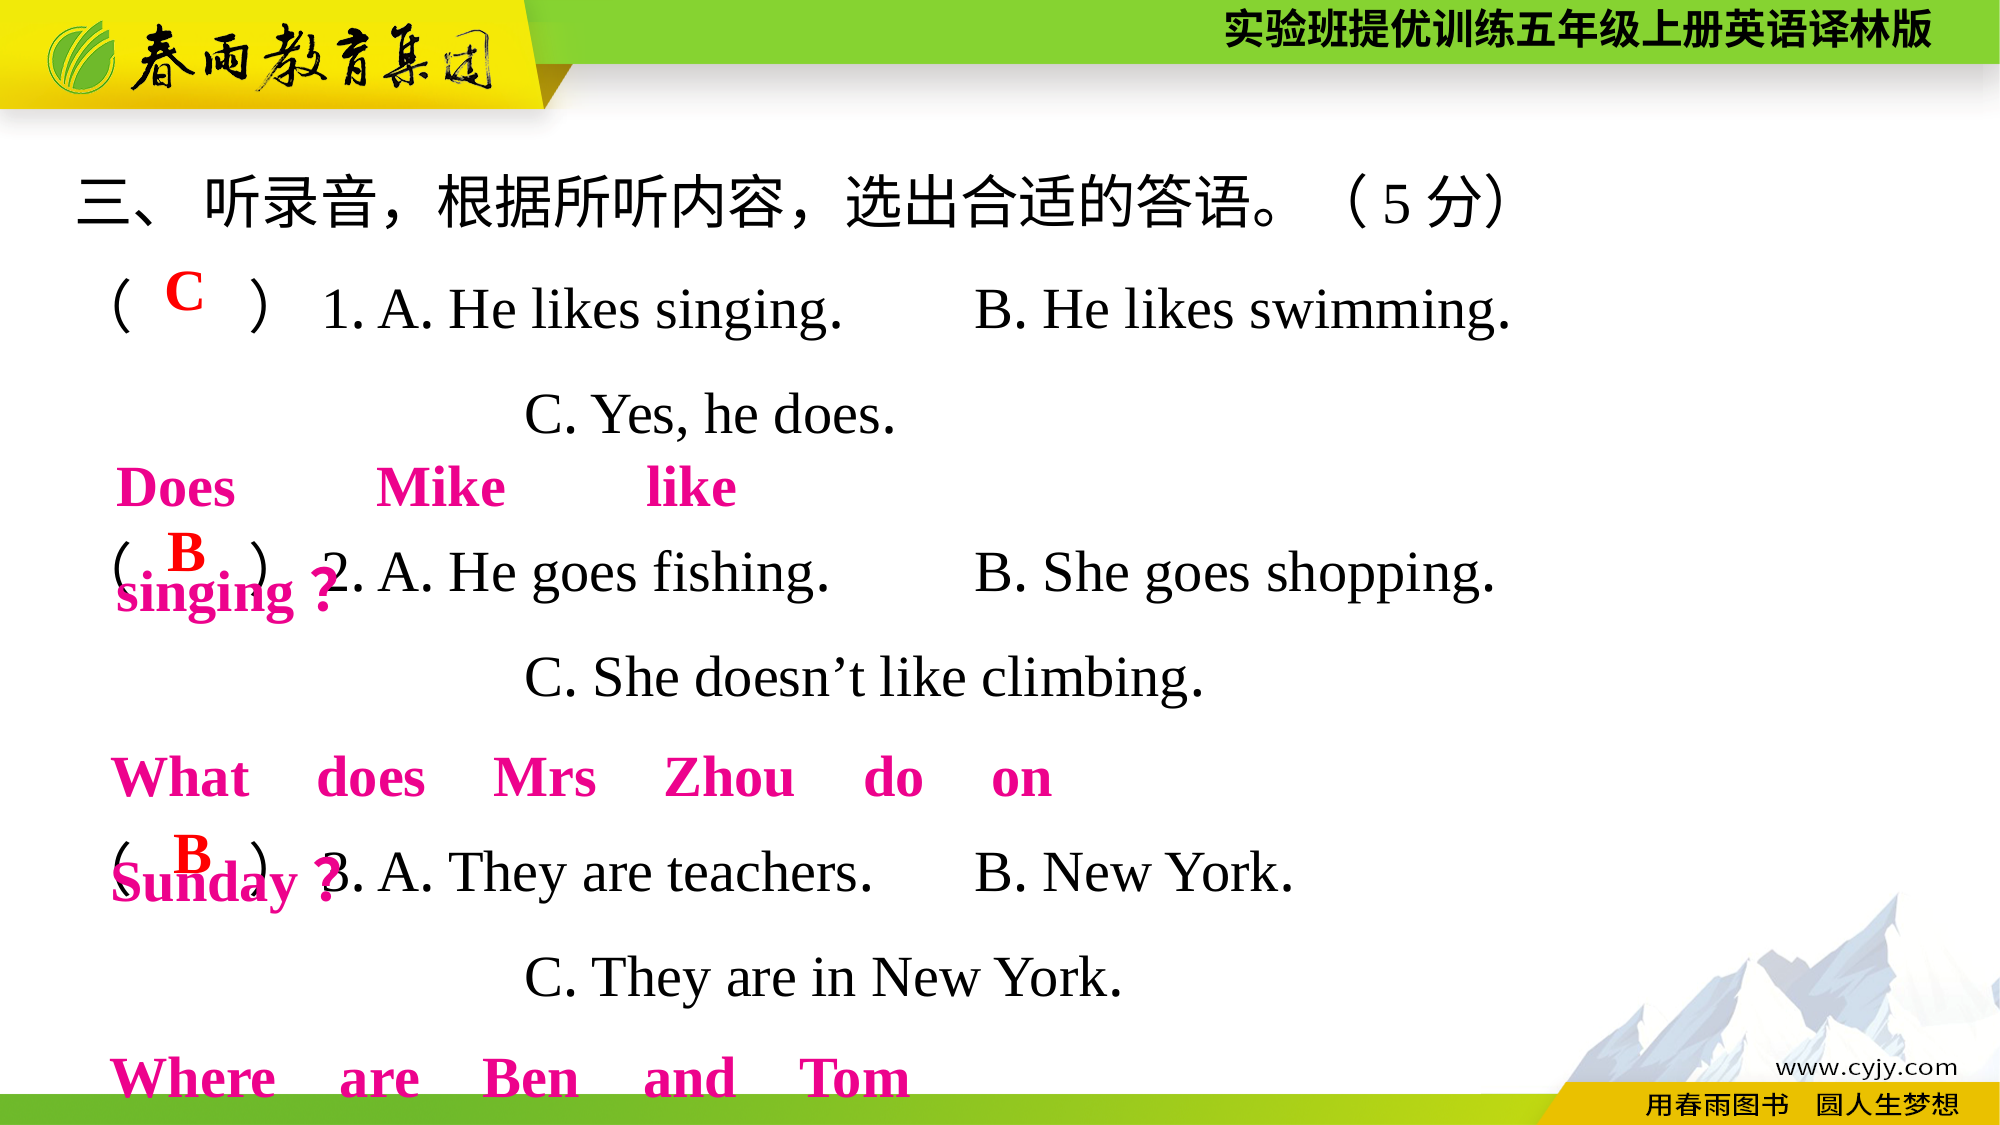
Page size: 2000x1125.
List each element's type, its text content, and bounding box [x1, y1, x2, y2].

text_box B [158, 807, 227, 893]
text_box Does Mike like singing？ [101, 406, 752, 526]
picture [0, 0, 2000, 1125]
text_box C [149, 244, 222, 330]
text_box （ ）2. A. He goes fishing. B. She goes shopping. C. She doesn’t like climbing. （ ）3. A. They are teachers. B. New York. C. They are in New York. [59, 490, 1944, 1016]
text_box B [152, 506, 222, 591]
text_box Where are Ben and Tom from？ [95, 997, 926, 1117]
list 三、 听录音，根据所听内容，选出合适的答语。（5分） （ ）1. A. He likes singing. B. He likes swimming. C. Yes, he does. [59, 122, 1944, 443]
text_box What does Mrs Zhou do on Sunday？ [95, 695, 1069, 816]
